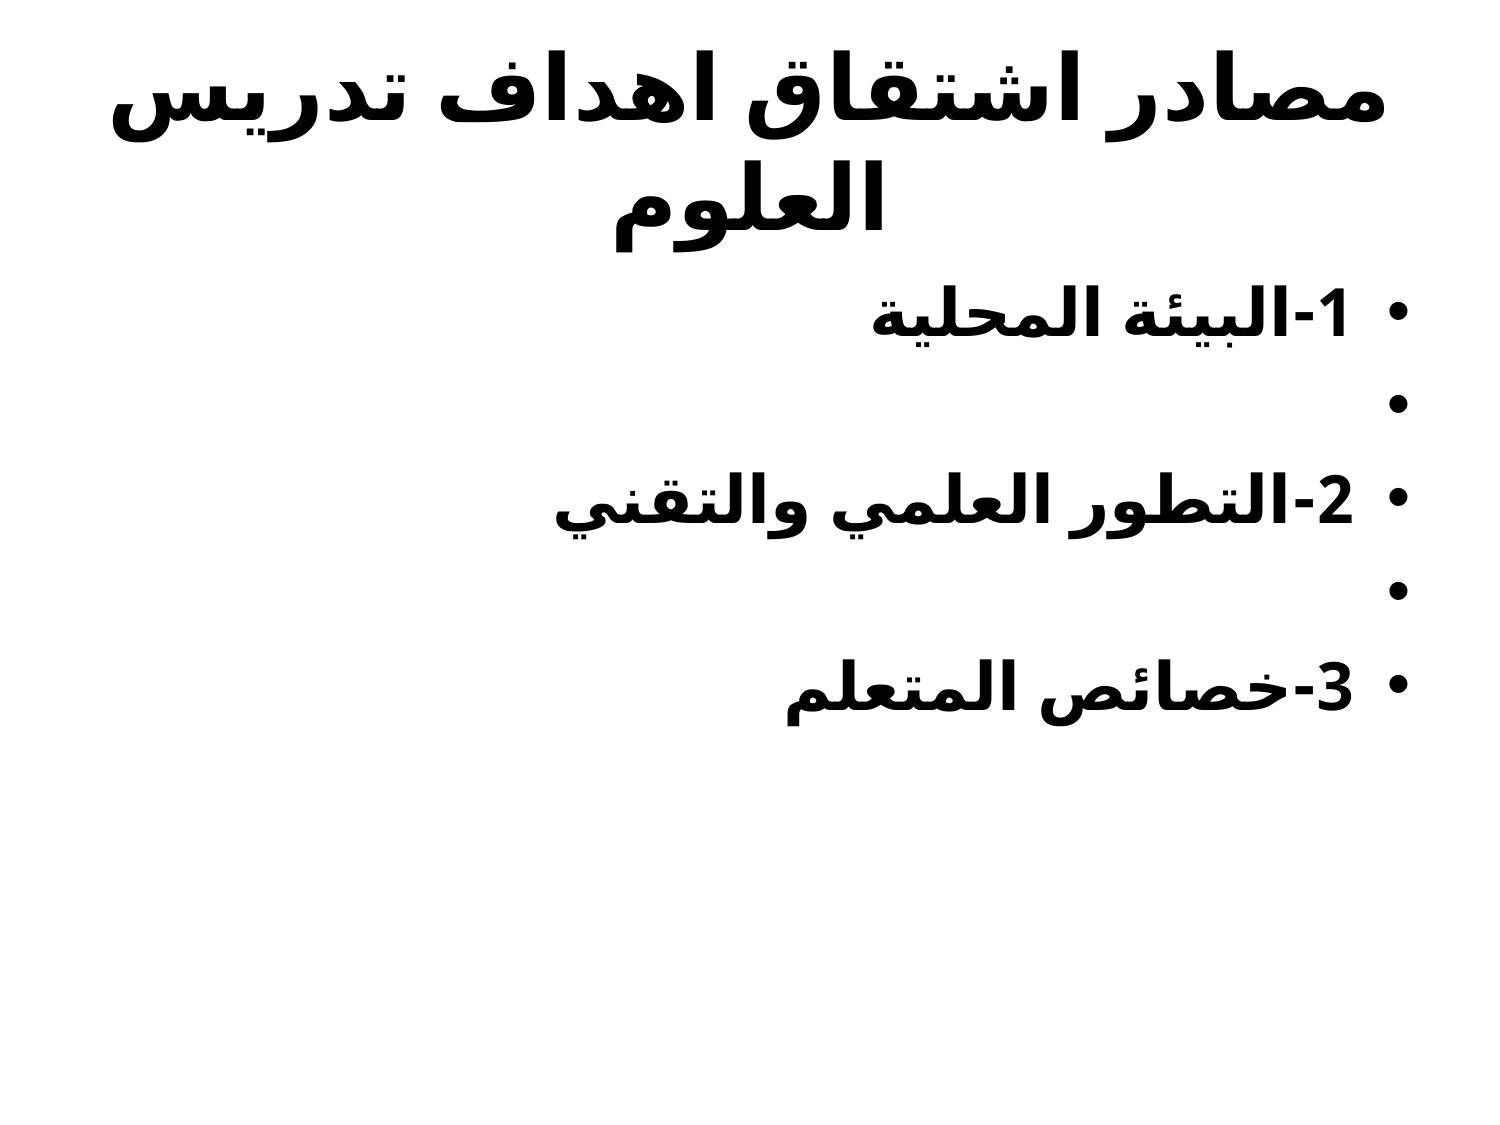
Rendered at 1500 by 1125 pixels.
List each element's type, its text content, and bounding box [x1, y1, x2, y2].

list 1-البيئة المحلية 2-التطور العلمي والتقني 3-خصائص المتعلم [75, 262, 1425, 1005]
title مصادر اشتقاق اهداف تدريس العلوم [75, 45, 1425, 233]
